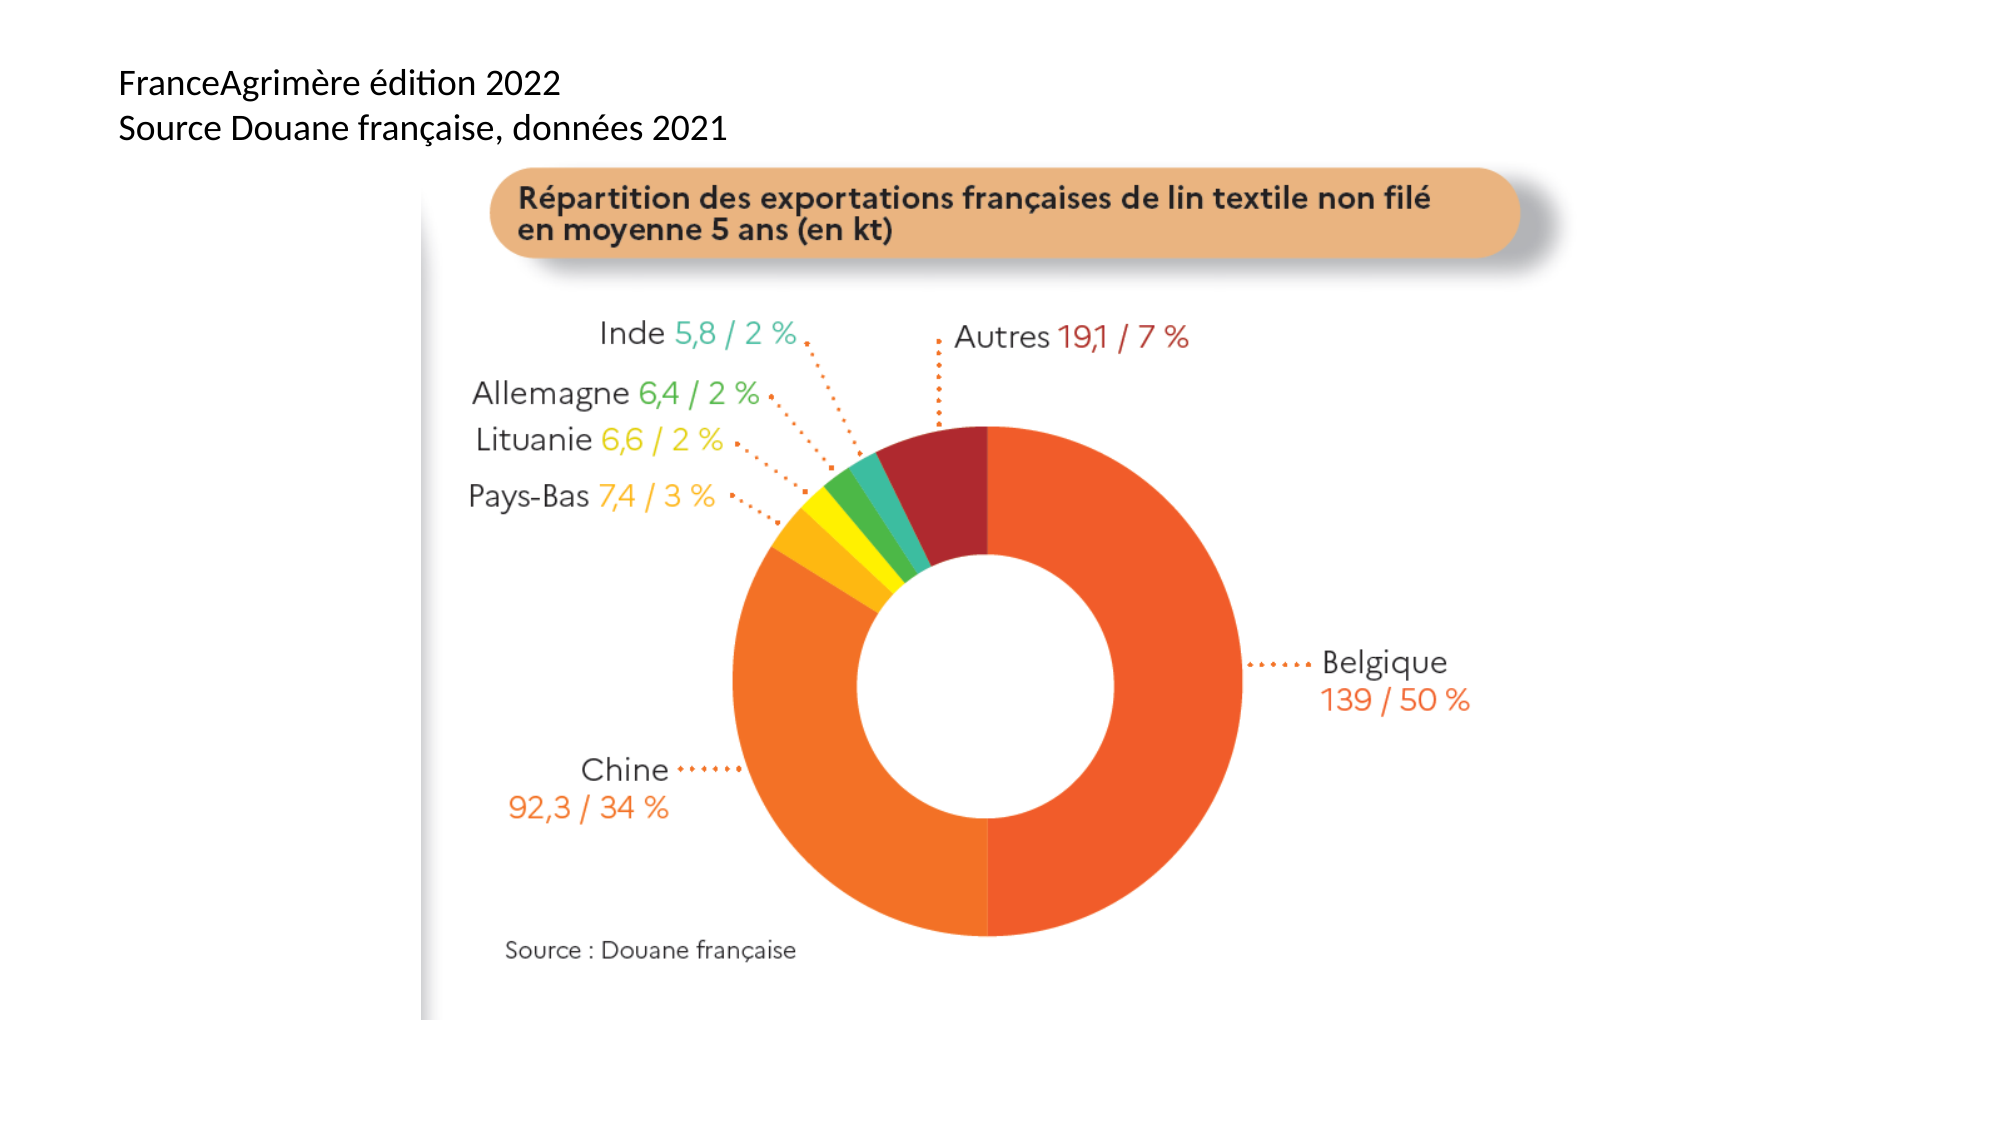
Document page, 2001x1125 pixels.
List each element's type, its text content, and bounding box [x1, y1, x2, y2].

picture [421, 105, 1579, 1020]
text_box FranceAgrimère édition 2022 Source Douane française, données 2021 [103, 51, 1115, 201]
